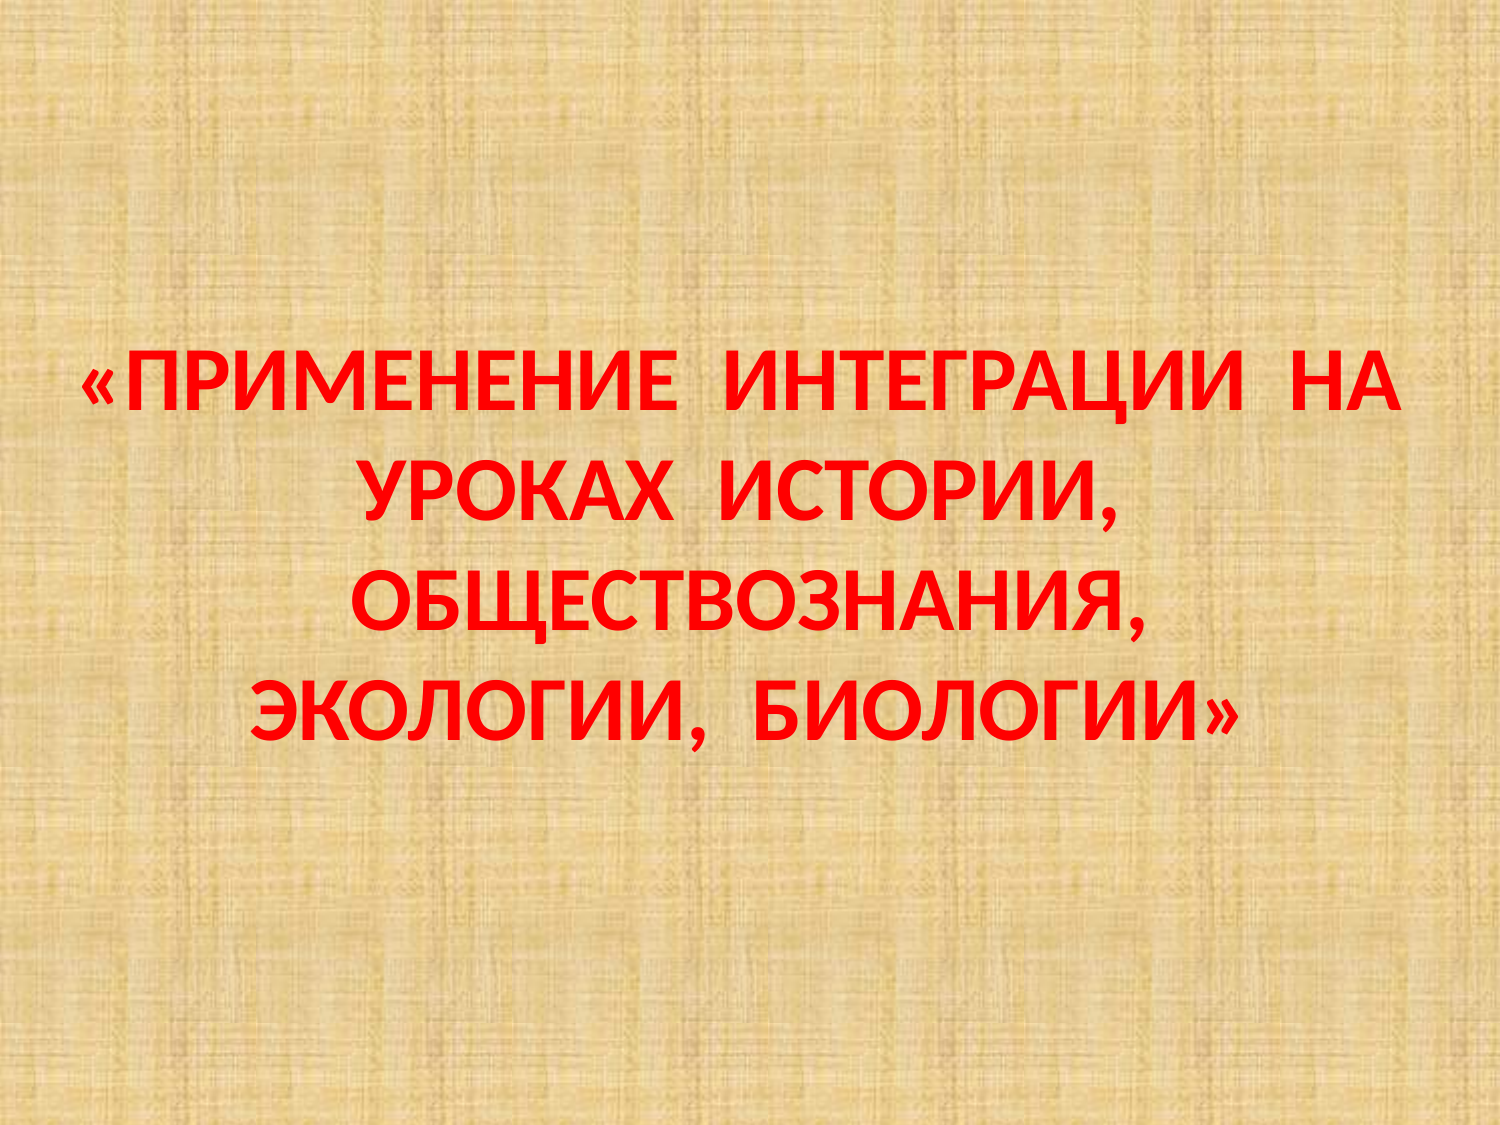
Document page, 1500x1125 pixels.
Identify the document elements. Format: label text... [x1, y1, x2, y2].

title «ПРИМЕНЕНИЕ ИНТЕГРАЦИИ НА УРОКАХ ИСТОРИИ, ОБЩЕСТВОЗНАНИЯ, ЭКОЛОГИИ, БИОЛОГИИ» [53, 30, 1447, 1047]
picture [0, 0, 1500, 1125]
